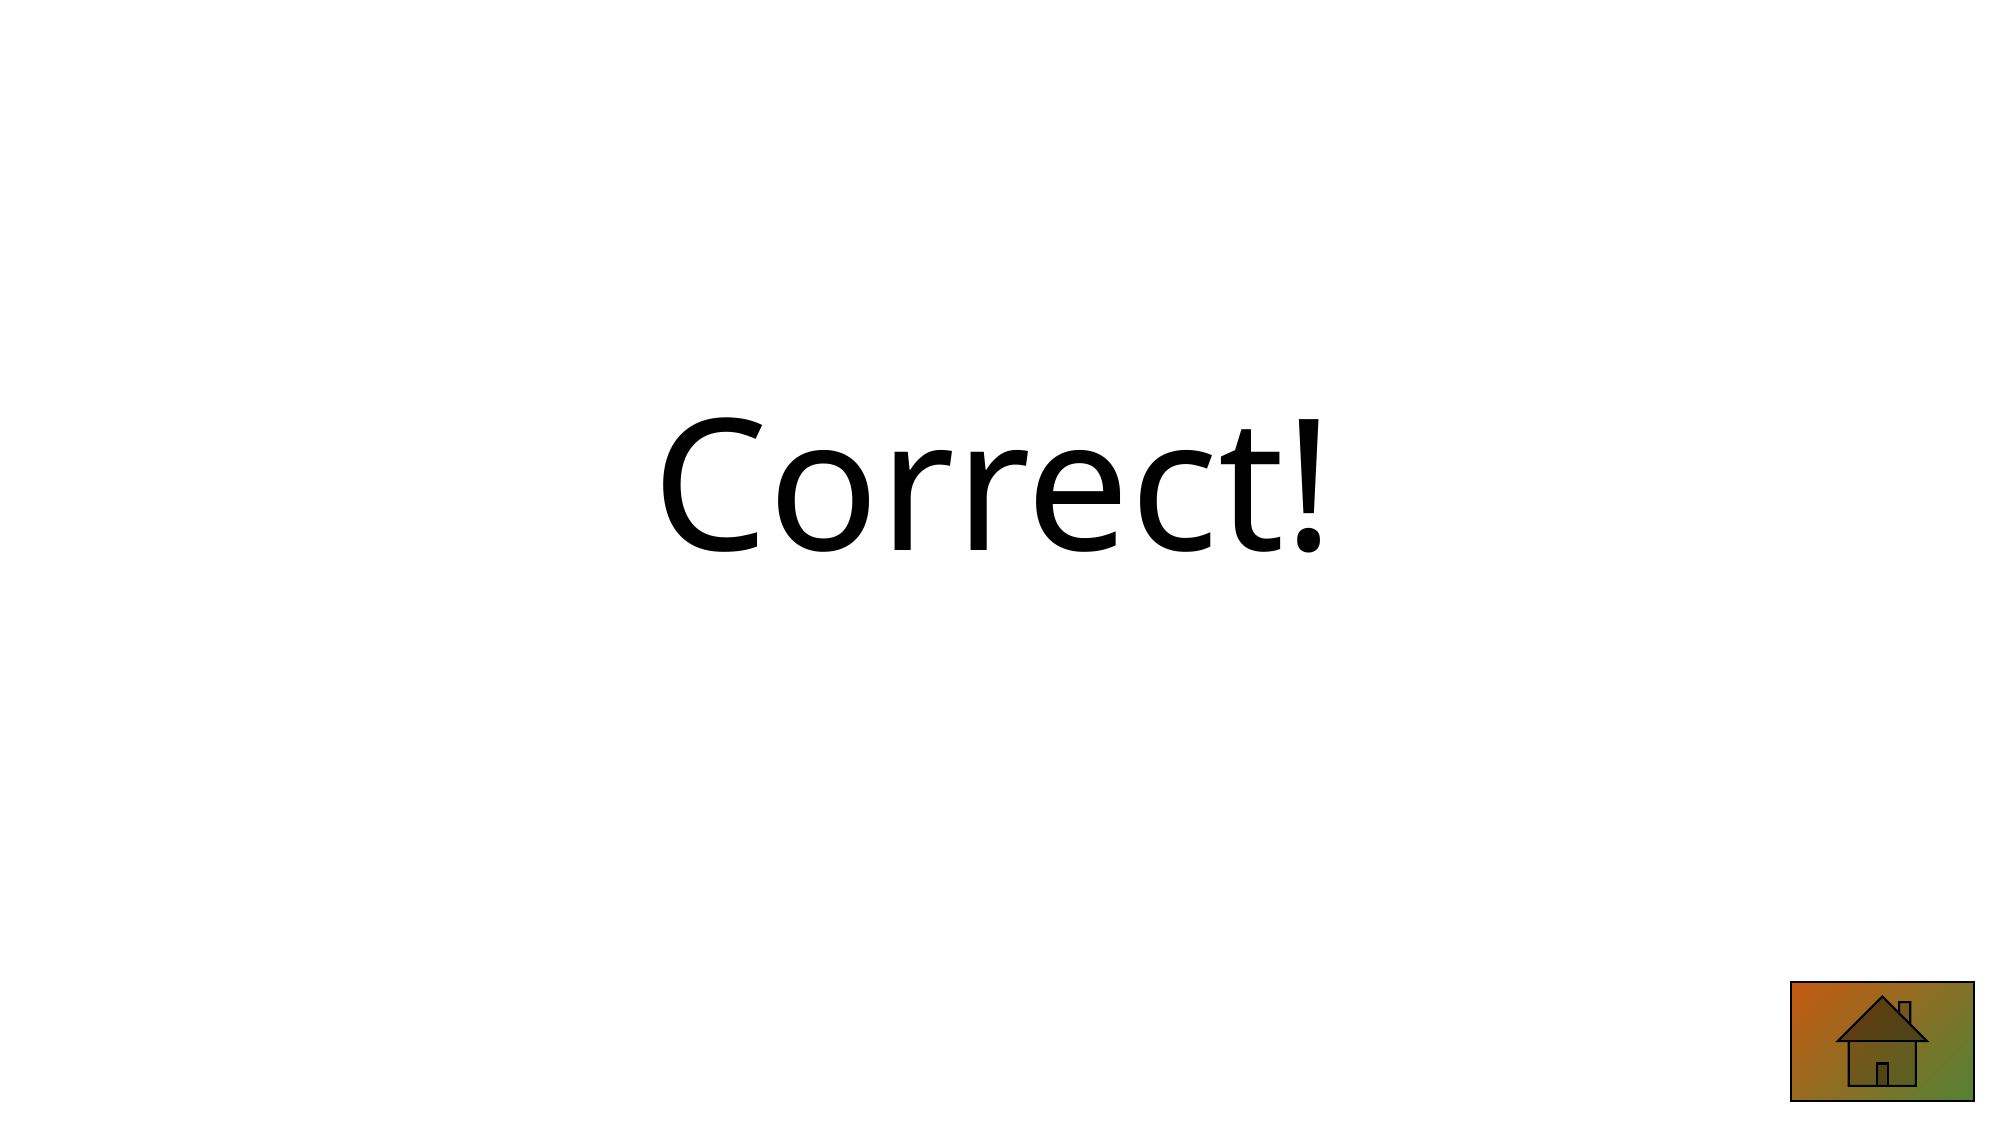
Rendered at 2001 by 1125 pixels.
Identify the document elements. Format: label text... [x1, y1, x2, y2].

text_box Correct! [130, 382, 1856, 601]
text_box [1790, 981, 1975, 1102]
